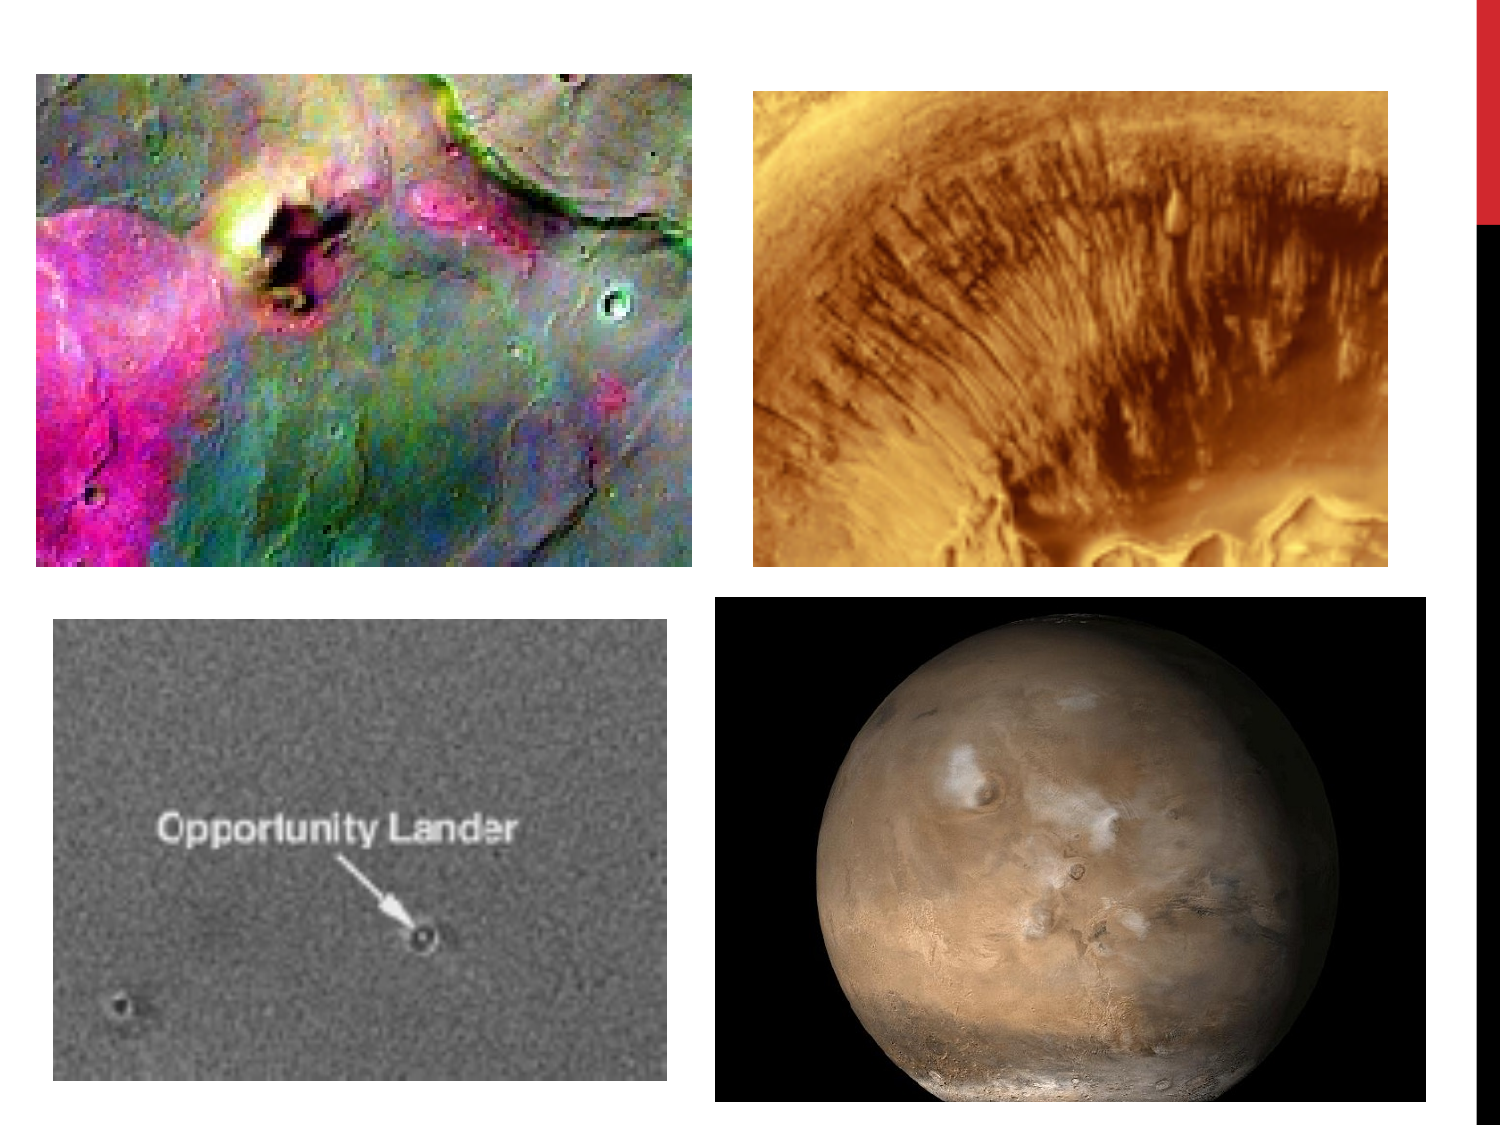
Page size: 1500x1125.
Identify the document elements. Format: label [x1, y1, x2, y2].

picture [715, 597, 1426, 1103]
picture [53, 618, 667, 1082]
picture [35, 74, 692, 567]
picture [753, 90, 1388, 567]
